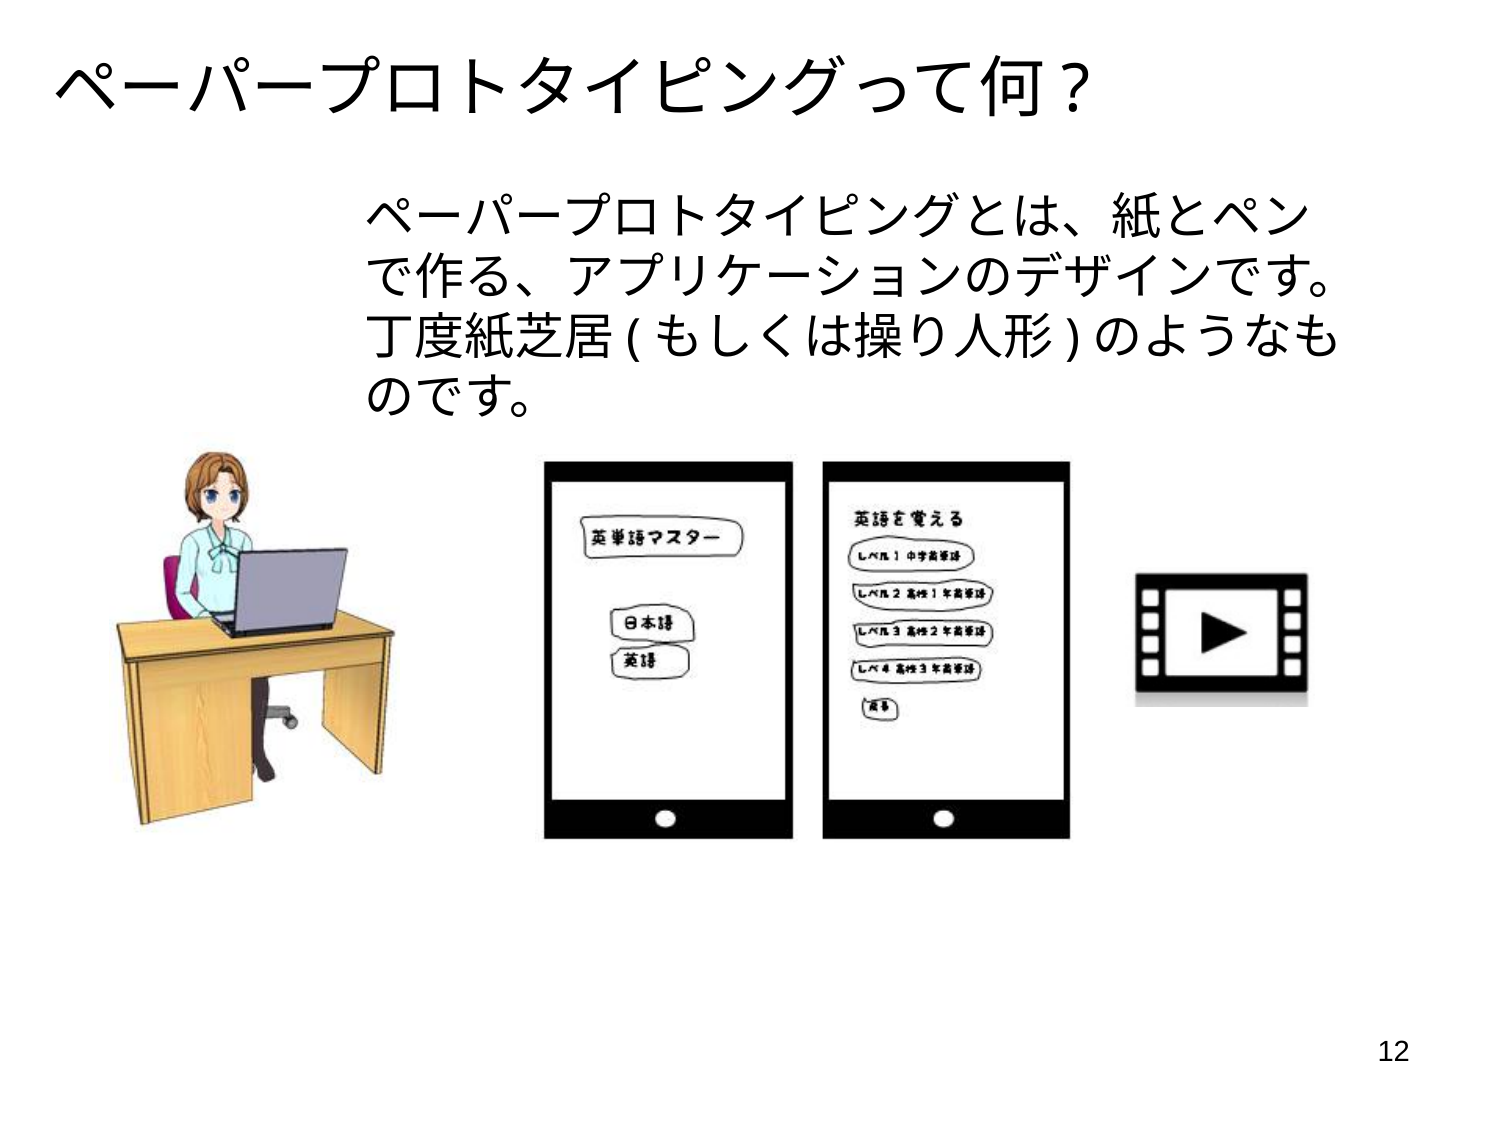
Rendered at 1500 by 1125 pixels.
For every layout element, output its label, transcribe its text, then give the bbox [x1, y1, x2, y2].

picture [535, 454, 1075, 847]
picture [109, 432, 400, 842]
text_box ペーパープロトタイピングって何? [37, 37, 1300, 133]
slide_number 12 [1074, 1024, 1425, 1103]
picture [1123, 567, 1315, 707]
text_box ペーパープロトタイピングとは、紙とペンで作る、アプリケーションのデザインです。丁度紙芝居(もしくは操り人形)のようなものです。 [350, 177, 1375, 503]
